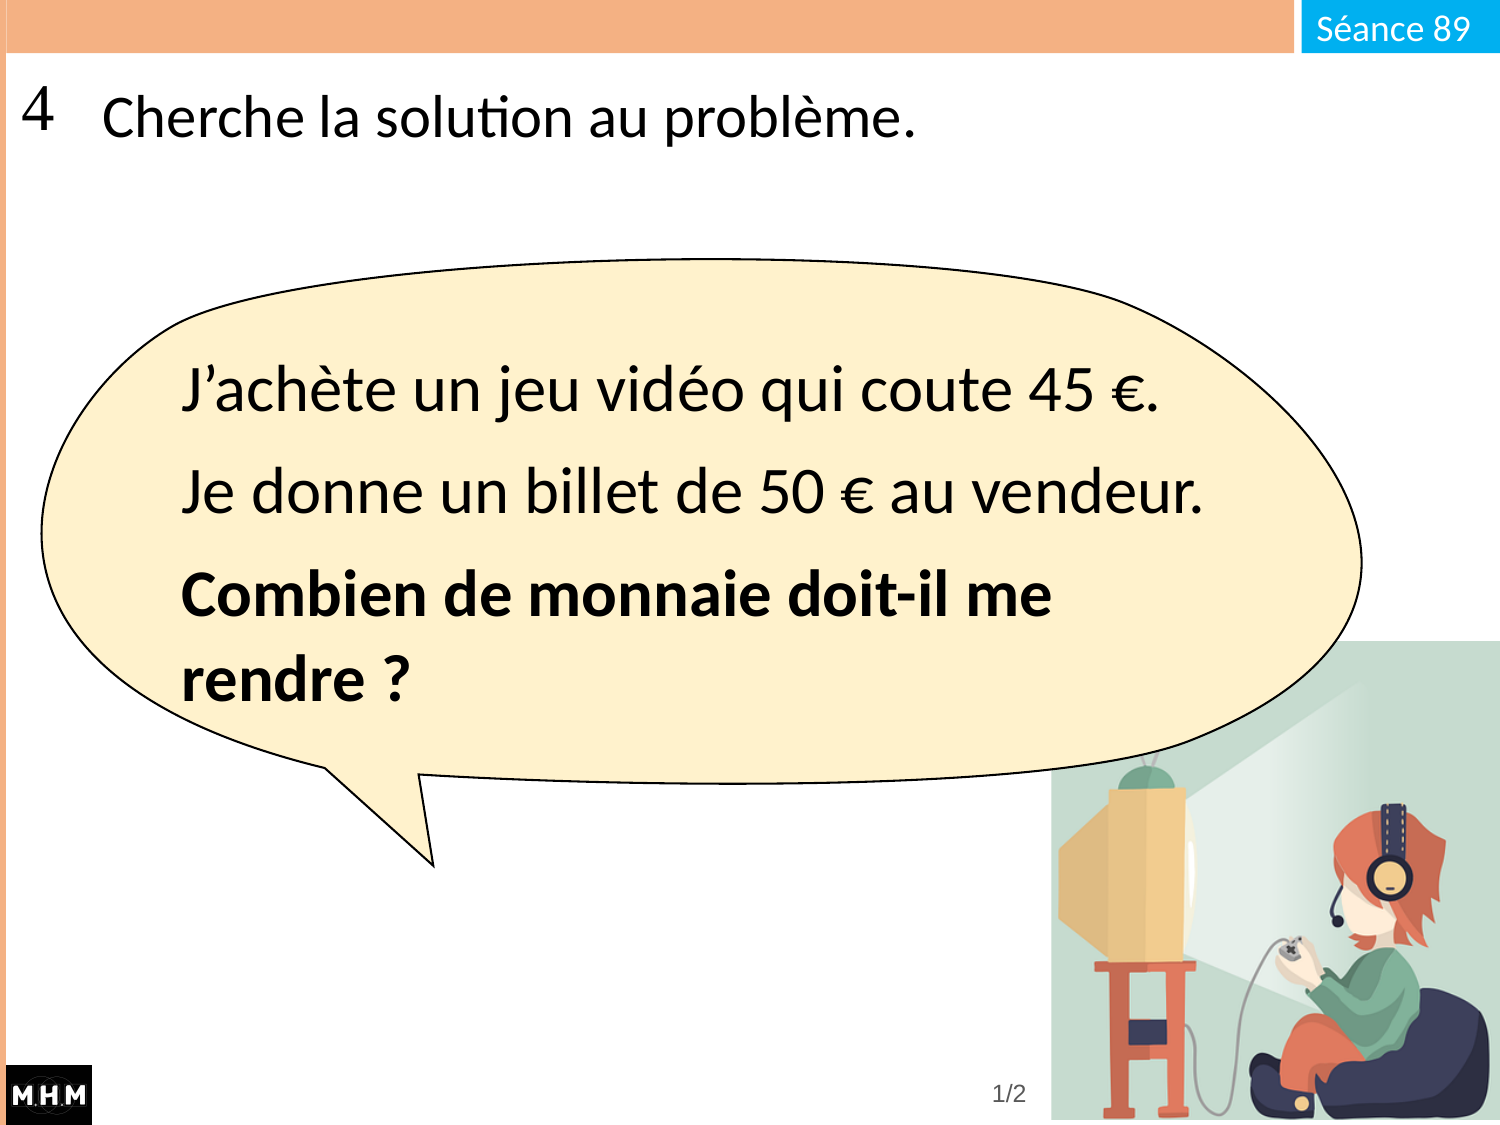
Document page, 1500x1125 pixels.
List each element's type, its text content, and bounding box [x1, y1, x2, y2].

text_box 1/2 [972, 1069, 1047, 1115]
picture [1051, 641, 1500, 1120]
text_box [1263, 388, 1363, 641]
text_box [40, 258, 1185, 711]
title Cherche la solution au problème. [87, 32, 1382, 158]
picture [6, 1065, 92, 1125]
text_box J’achète un jeu vidéo qui coute 45 €. Je donne un billet de 50 € au vendeur. Combien de monnaie doit-il me rendre ? [166, 332, 1263, 723]
text_box [190, 723, 1051, 869]
